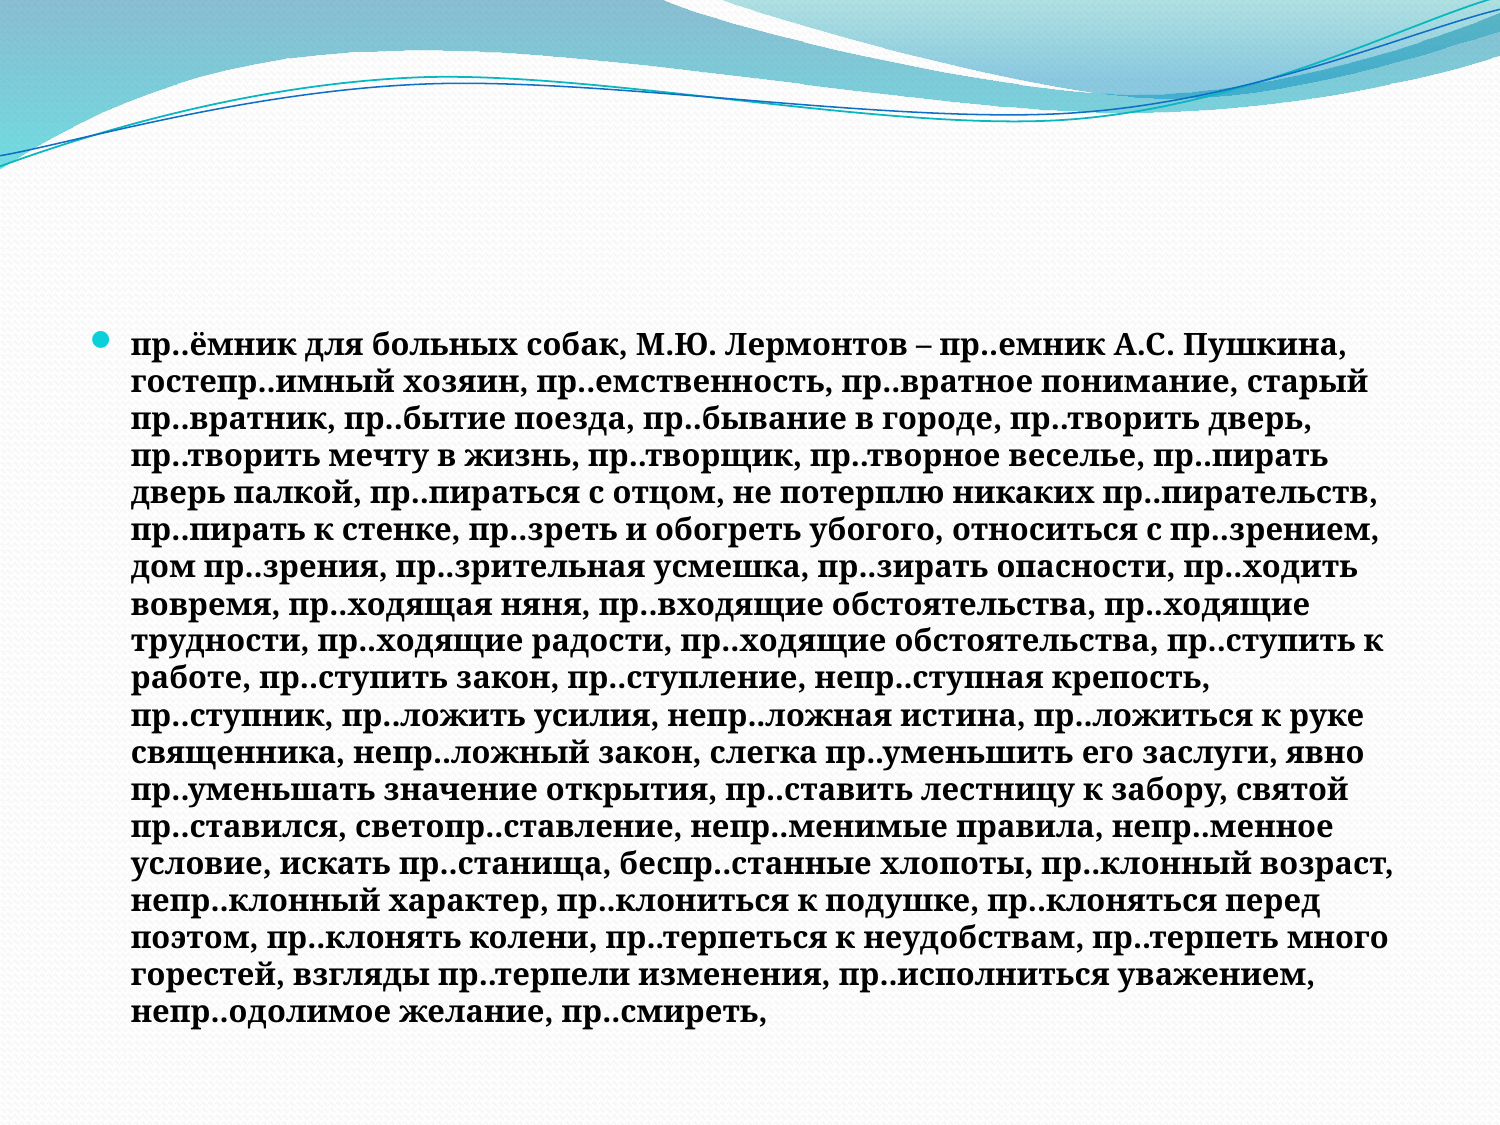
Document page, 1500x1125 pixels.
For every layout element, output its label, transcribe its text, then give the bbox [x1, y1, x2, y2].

list пр..ёмник для больных собак, М.Ю. Лермонтов – пр..емник А.С. Пушкина, гостепр..имный хозяин, пр..емственность, пр..вратное понимание, старый пр..вратник, пр..бытие поезда, пр..бывание в городе, пр..творить дверь, пр..творить мечту в жизнь, пр..творщик, пр..творное веселье, пр..пирать дверь палкой, пр..пираться с отцом, не потерплю никаких пр..пирательств, пр..пирать к стенке, пр..зреть и обогреть убогого, относиться с пр..зрением, дом пр..зрения, пр..зрительная усмешка, пр..зирать опасности, пр..ходить вовремя, пр..ходящая няня, пр..входящие обстоятельства, пр..ходящие трудности, пр..ходящие радости, пр..ходящие обстоятельства, пр..ступить к работе, пр..ступить закон, пр..ступление, непр..ступная крепость, пр..ступник, пр..ложить усилия, непр..ложная истина, пр..ложиться к руке священника, непр..ложный закон, слегка пр..уменьшить его заслуги, явно пр..уменьшать значение открытия, пр..ставить лестницу к забору, святой пр..ставился, светопр..ставление, непр..менимые правила, непр..менное условие, искать пр..станища, беспр..станные хлопоты, пр..клонный возраст, непр..клонный характер, пр..клониться к подушке, пр..клоняться перед поэтом, пр..клонять колени, пр..терпеться к неудобствам, пр..терпеть много горестей, взгляды пр..терпели изменения, пр..исполниться уважением, непр..одолимое желание, пр..смиреть, [75, 317, 1425, 1038]
